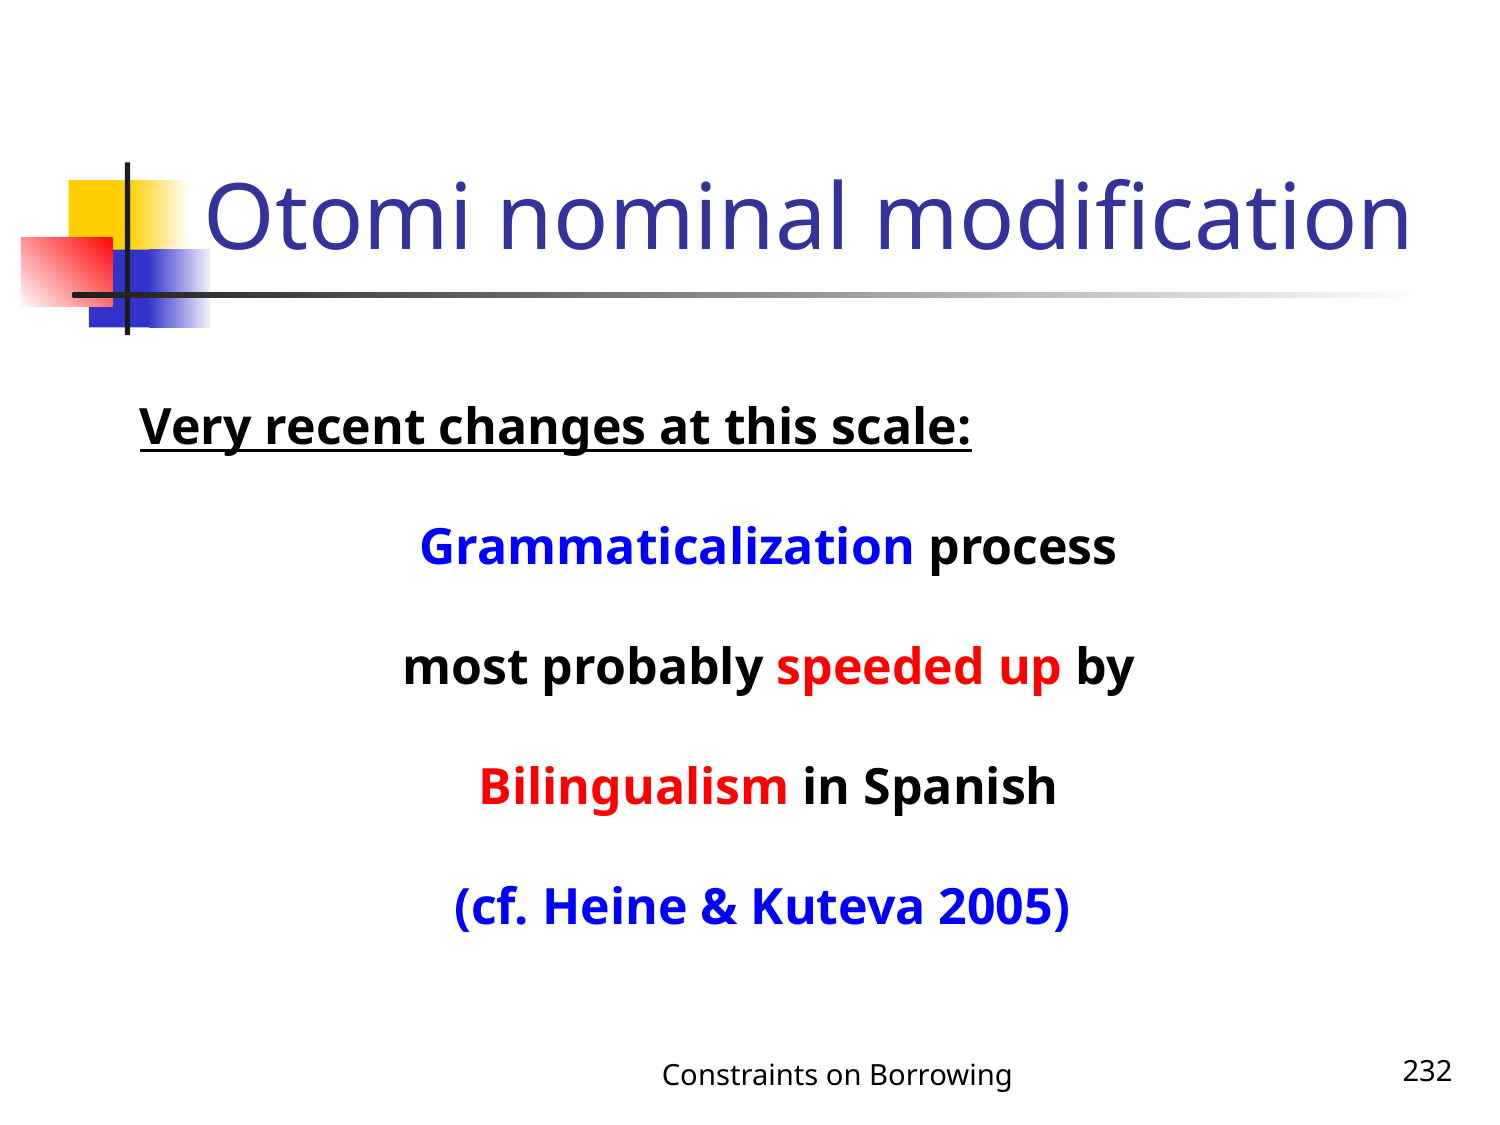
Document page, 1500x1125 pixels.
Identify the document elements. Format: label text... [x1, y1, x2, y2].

slide_number 232 [1154, 1023, 1468, 1100]
text_box Very recent changes at this scale: Grammaticalization process most probably speeded up by Bilingualism in Spanish (cf. Heine & Kuteva 2005) [124, 387, 1413, 1063]
title Otomi nominal modification [188, 34, 1468, 276]
footer Constraints on Borrowing [599, 1063, 1076, 1100]
